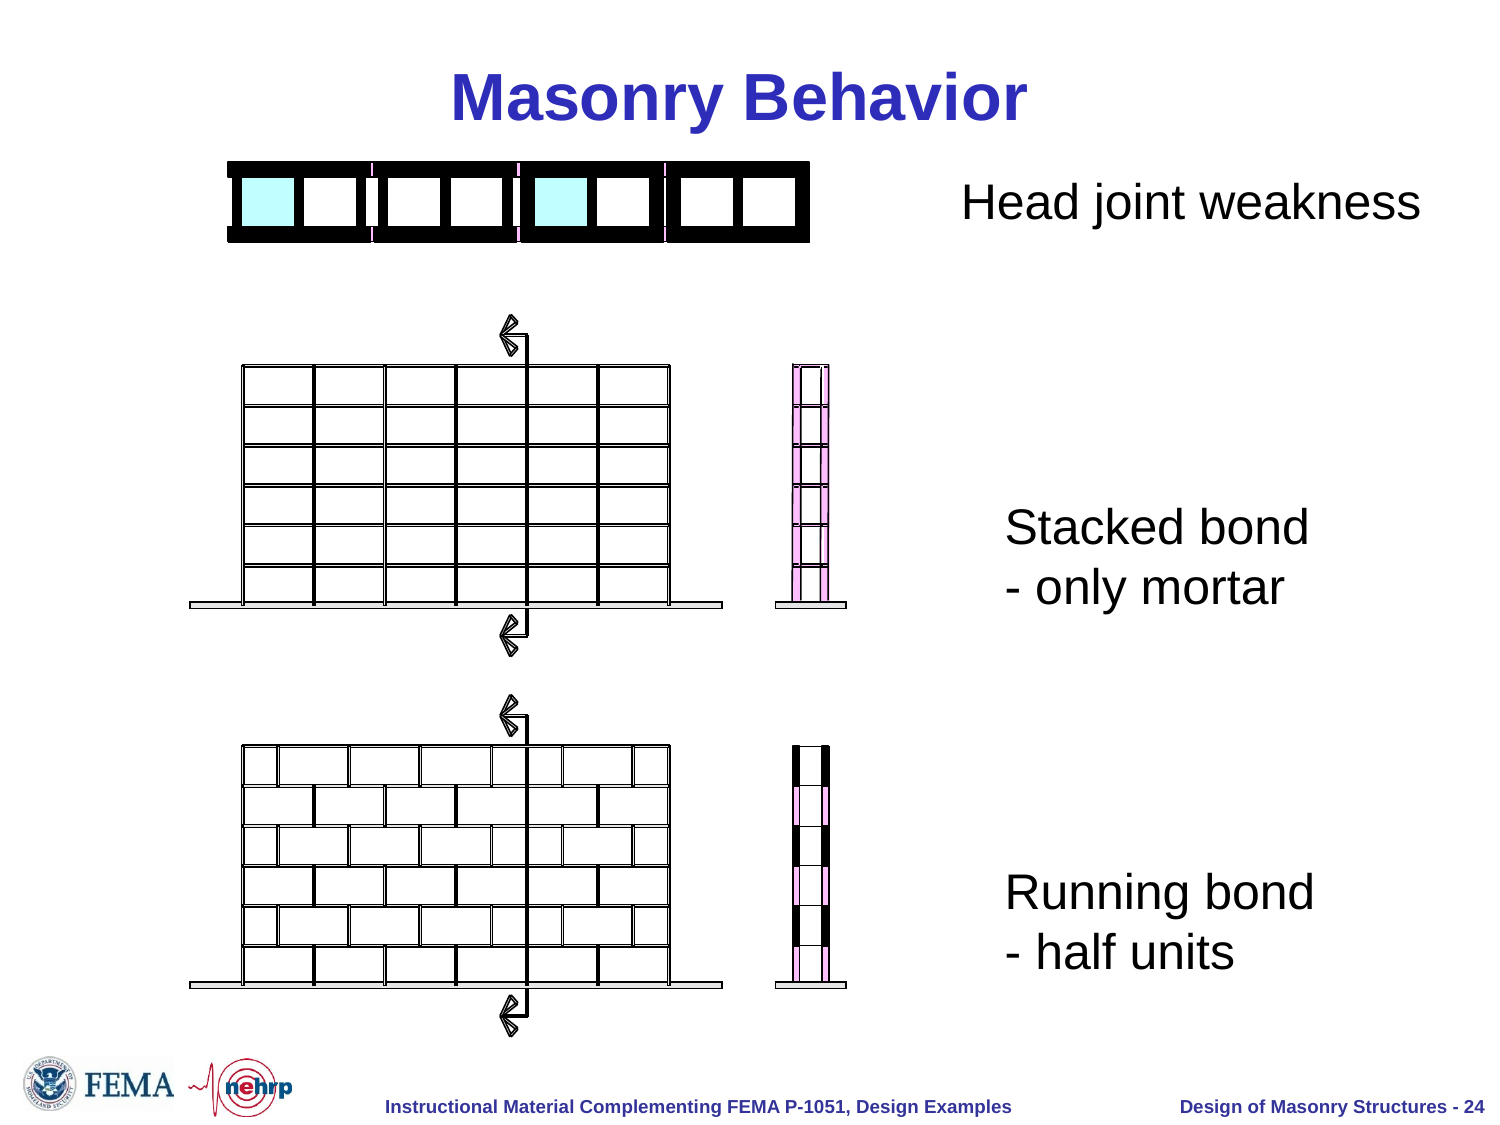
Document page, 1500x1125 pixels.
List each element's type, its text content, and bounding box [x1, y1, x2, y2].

text_box Head joint weakness [946, 162, 1437, 238]
footer Instructional Material Complementing FEMA P-1051, Design Examples [337, 1087, 1042, 1125]
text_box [189, 161, 847, 1037]
text_box Stacked bond - only mortar [989, 487, 1325, 623]
picture [23, 1056, 174, 1111]
slide_number Design of Masonry Structures - 24 [1042, 1077, 1500, 1125]
picture [188, 1058, 292, 1117]
text_box Running bond - half units [989, 852, 1330, 988]
title Masonry Behavior [102, 0, 1378, 188]
